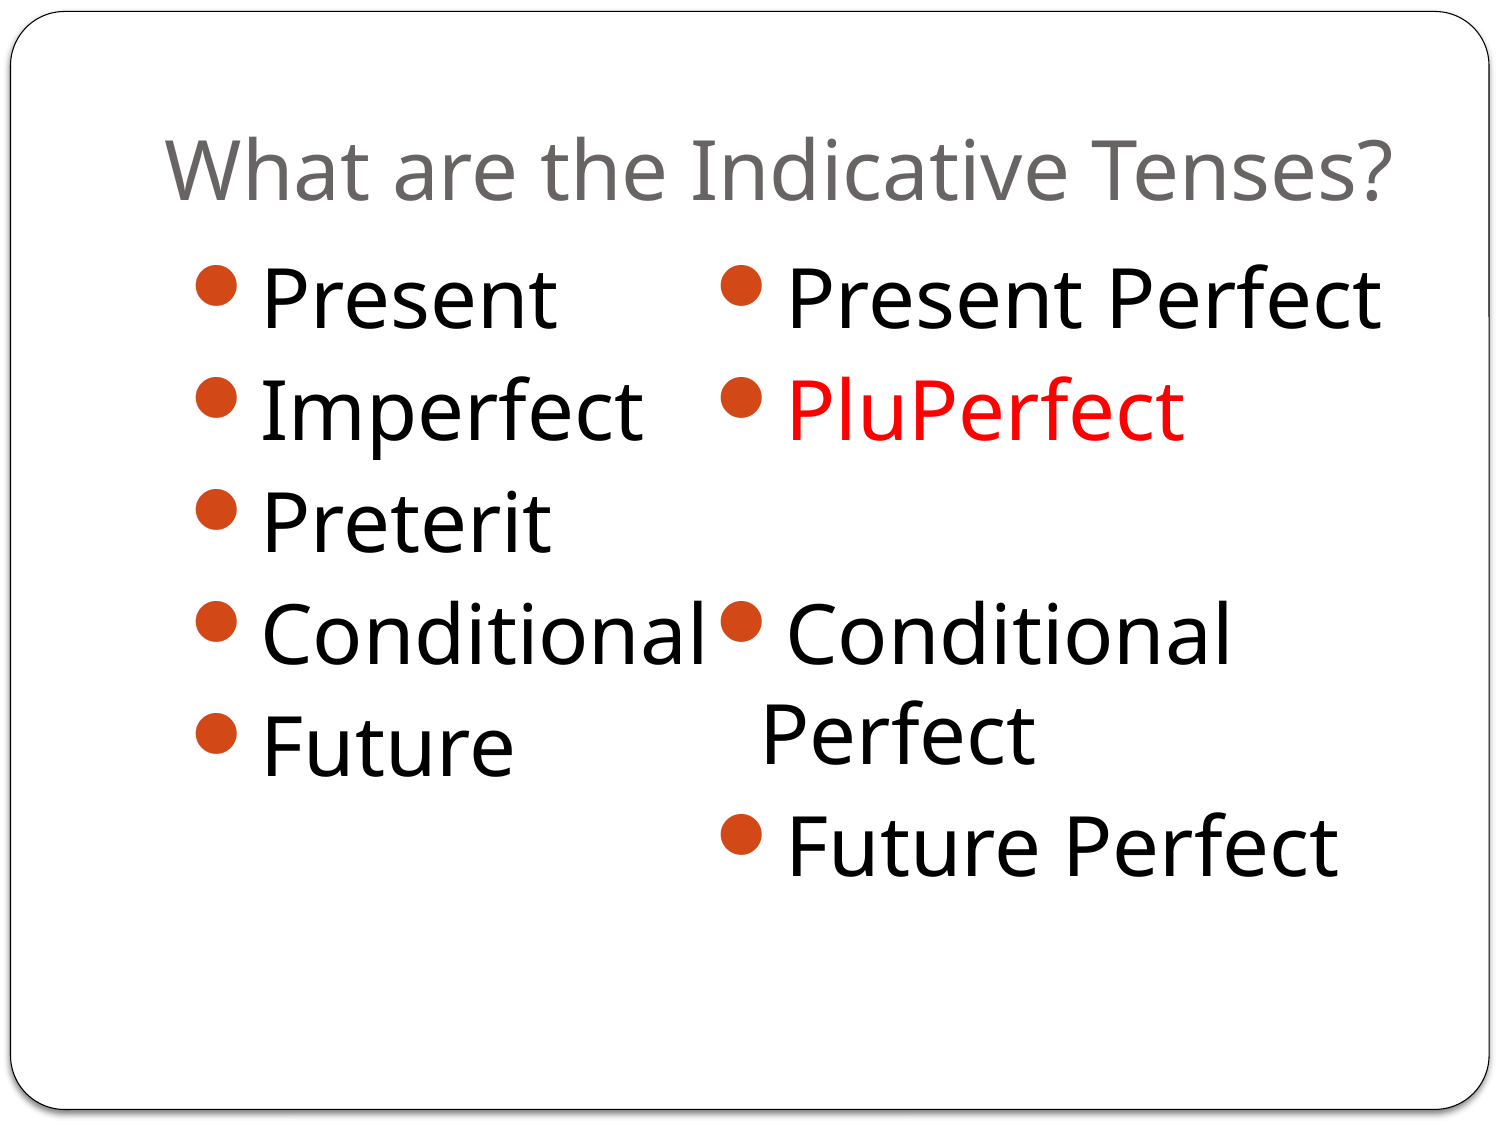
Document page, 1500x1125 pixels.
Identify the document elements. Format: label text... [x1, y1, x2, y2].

title What are the Indicative Tenses? [150, 45, 1425, 233]
text_box Present Imperfect Preterit Conditional Future [174, 237, 800, 988]
list Present Perfect PluPerfect Conditional Perfect Future Perfect [800, 237, 1400, 988]
